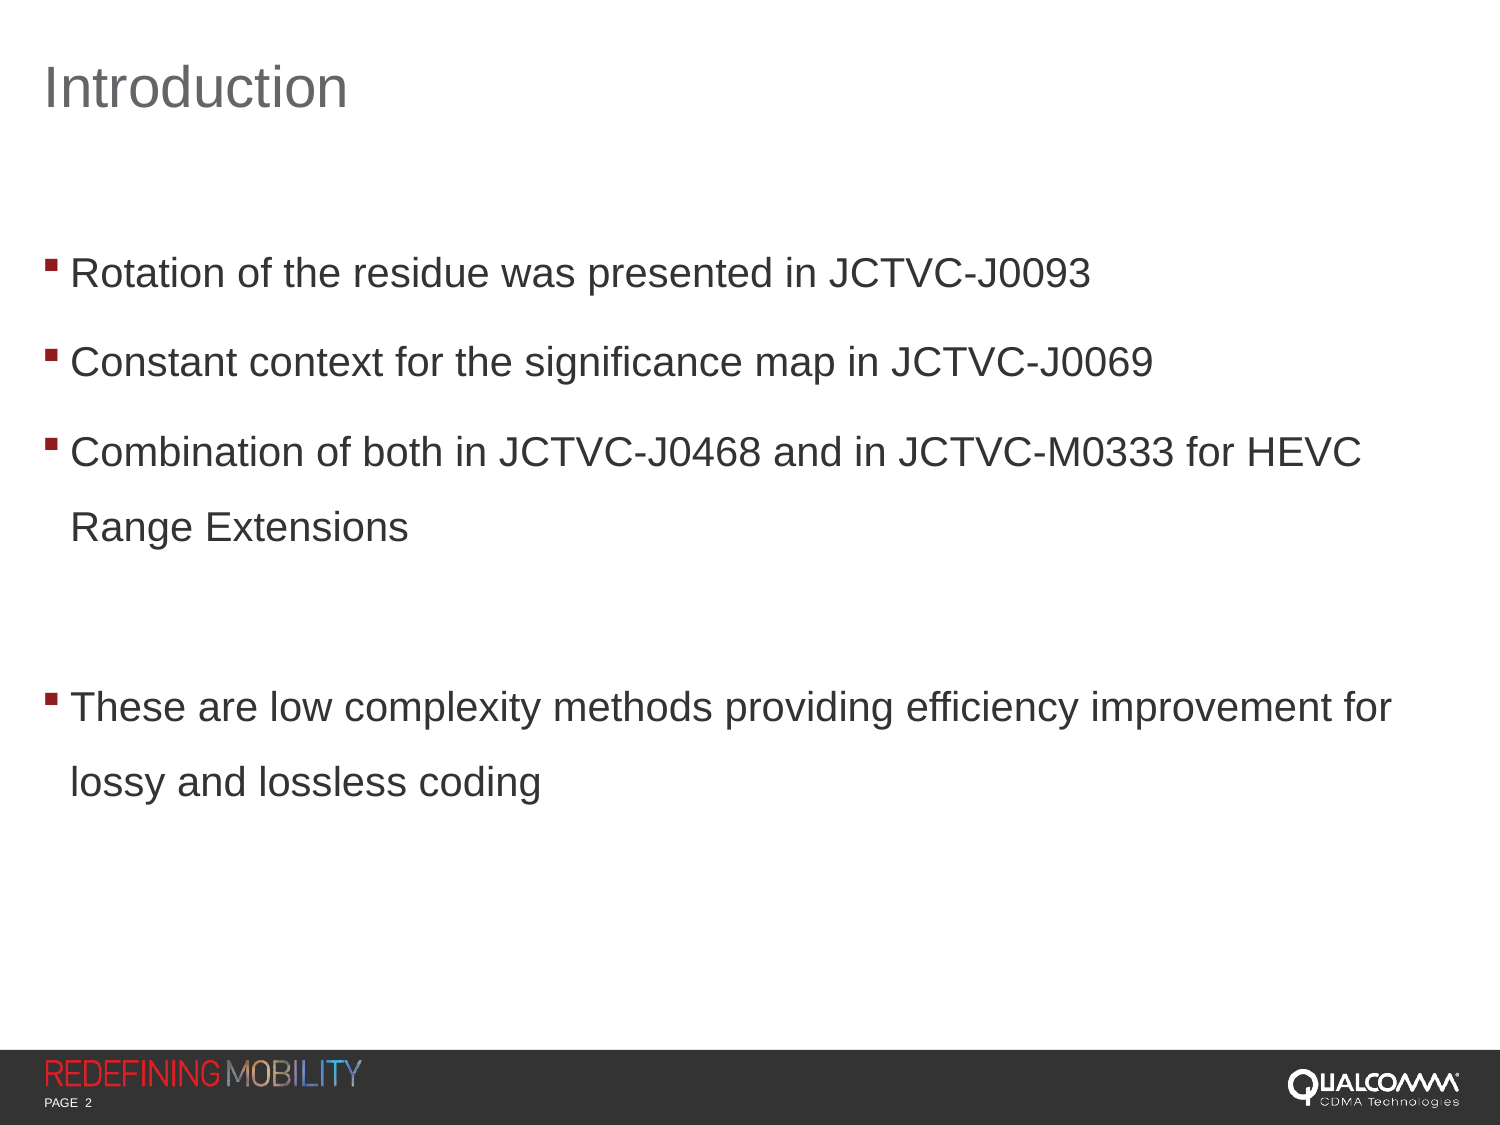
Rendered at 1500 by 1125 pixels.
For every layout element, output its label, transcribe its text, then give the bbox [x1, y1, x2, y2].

picture [30, 1048, 372, 1099]
picture [1278, 1058, 1478, 1114]
title Introduction [28, 44, 1462, 138]
list Rotation of the residue was presented in JCTVC-J0093 Constant context for the significance map in JCTVC-J0069 Combination of both in JCTVC-J0468 and in JCTVC-M0333 for HEVC Range Extensions These are low complexity methods providing efficiency improvement for lossy and lossless coding [26, 148, 1457, 1021]
